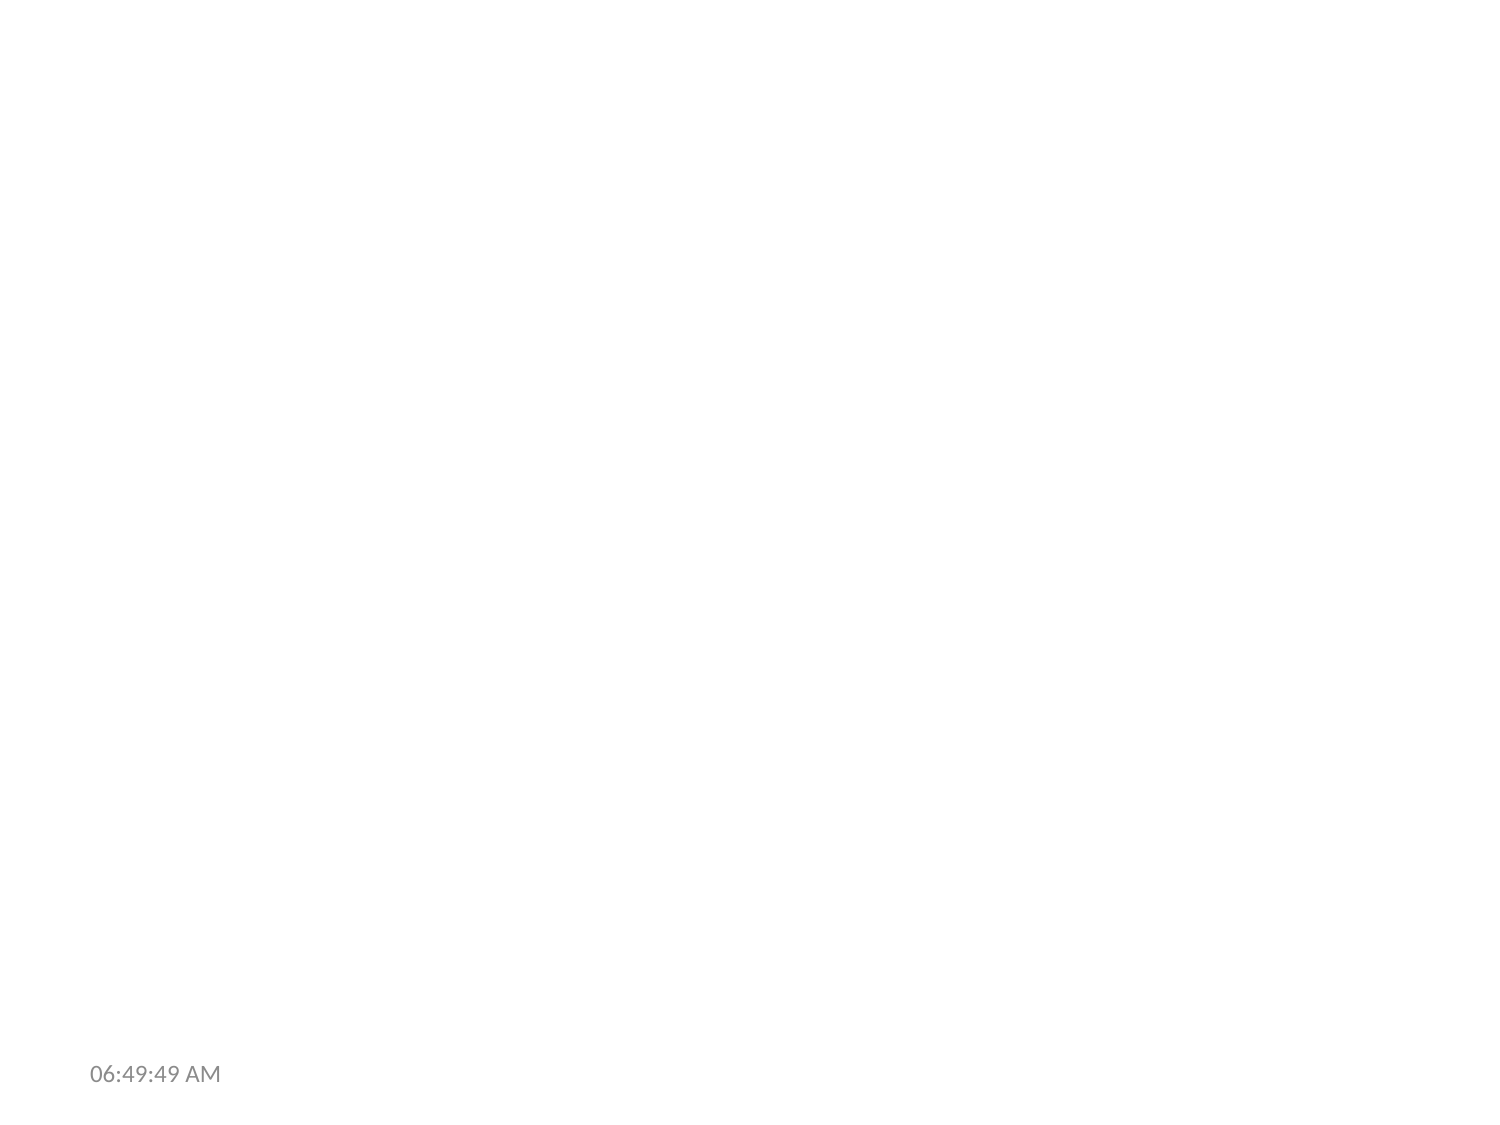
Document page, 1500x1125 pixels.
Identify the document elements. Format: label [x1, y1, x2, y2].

slide_number [75, 1042, 425, 1103]
